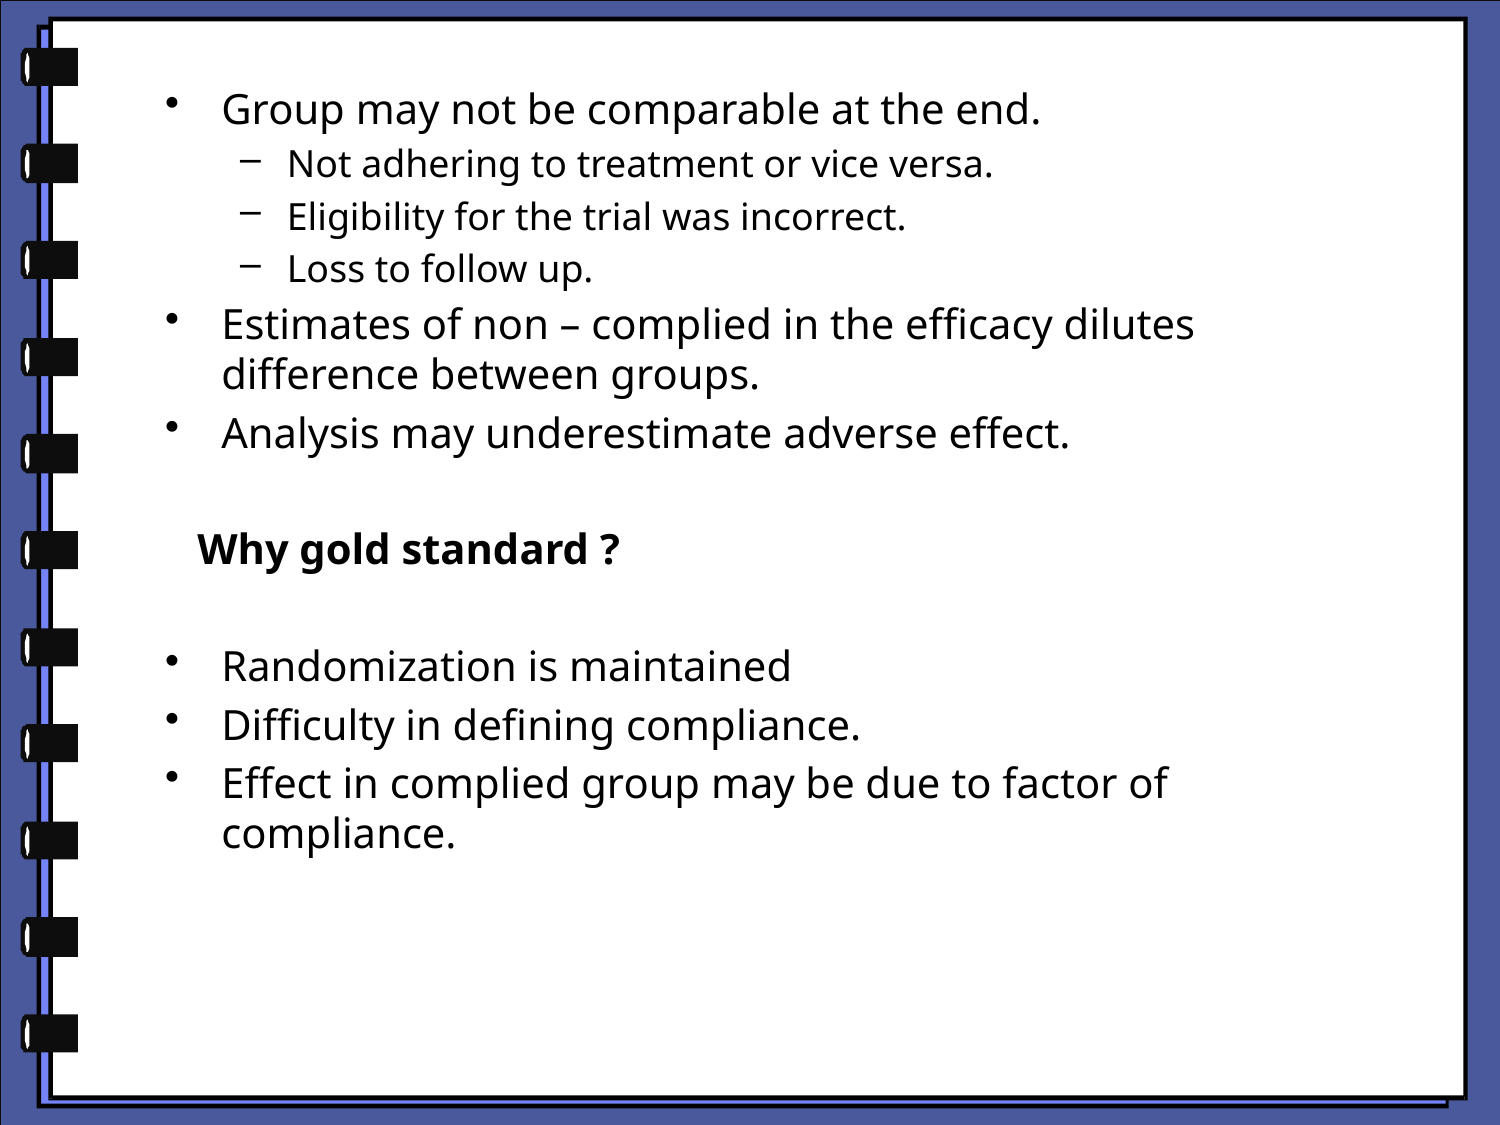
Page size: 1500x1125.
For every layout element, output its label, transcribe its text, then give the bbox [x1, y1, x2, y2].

list Group may not be comparable at the end. Not adhering to treatment or vice versa. Eligibility for the trial was incorrect. Loss to follow up. Estimates of non – complied in the efficacy dilutes difference between groups. Analysis may underestimate adverse effect. Why gold standard ? Randomization is maintained Difficulty in defining compliance. Effect in complied group may be due to factor of compliance. [149, 74, 1413, 1063]
